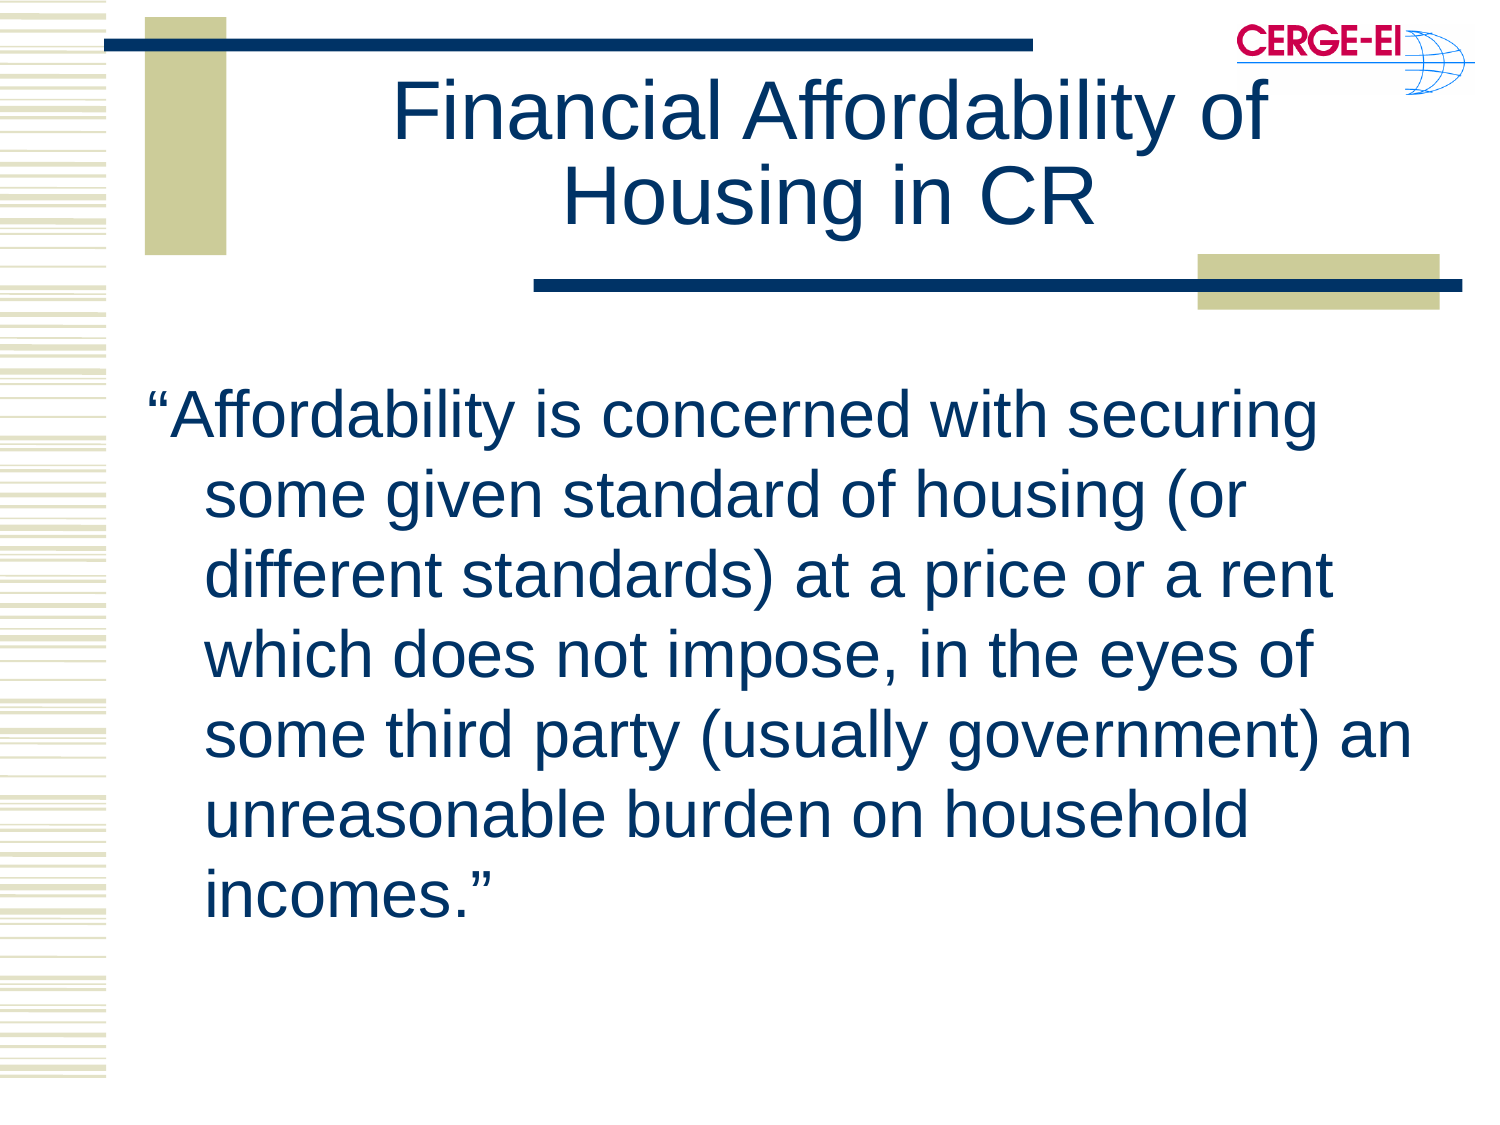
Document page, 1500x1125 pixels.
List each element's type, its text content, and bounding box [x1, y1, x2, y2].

title Financial Affordability of Housing in CR [224, 74, 1436, 238]
picture [1237, 24, 1475, 95]
list “Affordability is concerned with securing some given standard of housing (or different standards) at a price or a rent which does not impose, in the eyes of some third party (usually government) an unreasonable burden on household incomes.” [132, 363, 1439, 1001]
